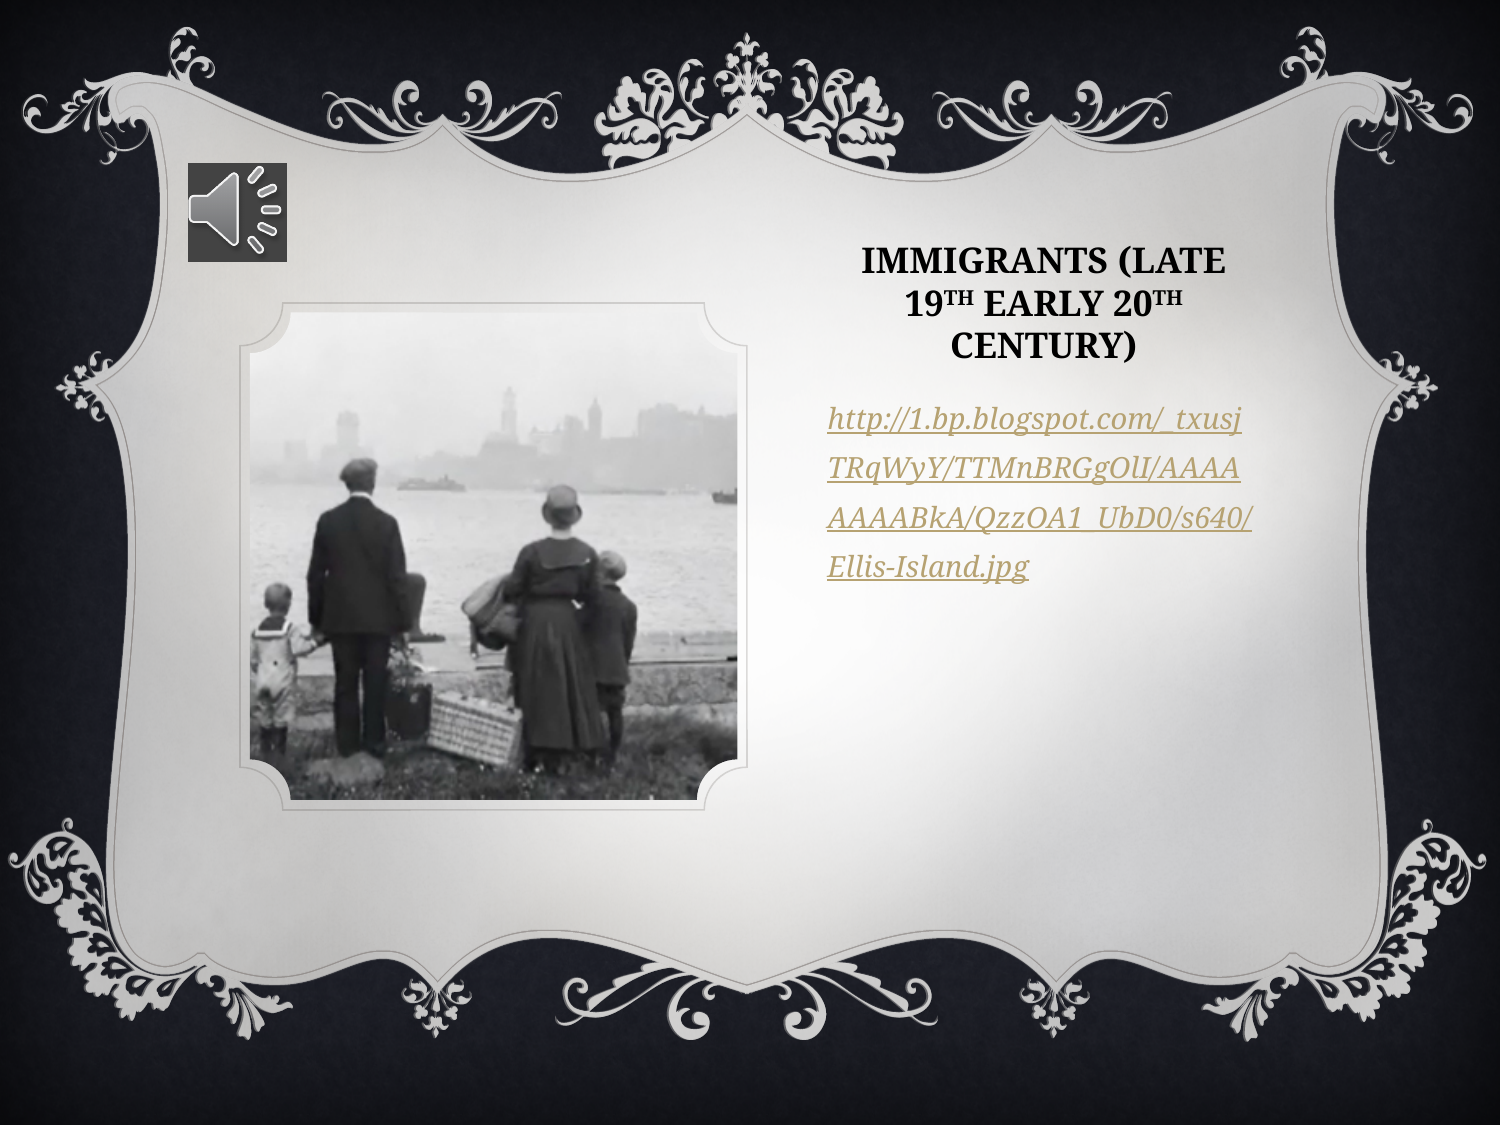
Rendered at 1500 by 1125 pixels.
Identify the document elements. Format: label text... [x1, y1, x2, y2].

list http://1.bp.blogspot.com/_txusjTRqWyY/TTMnBRGgOlI/AAAAAAAABkA/QzzOA1_UbD0/s640/Ellis-Island.jpg [812, 373, 1275, 846]
picture [0, 0, 1500, 1125]
title Immigrants (late 19th early 20th century) [812, 275, 1275, 373]
